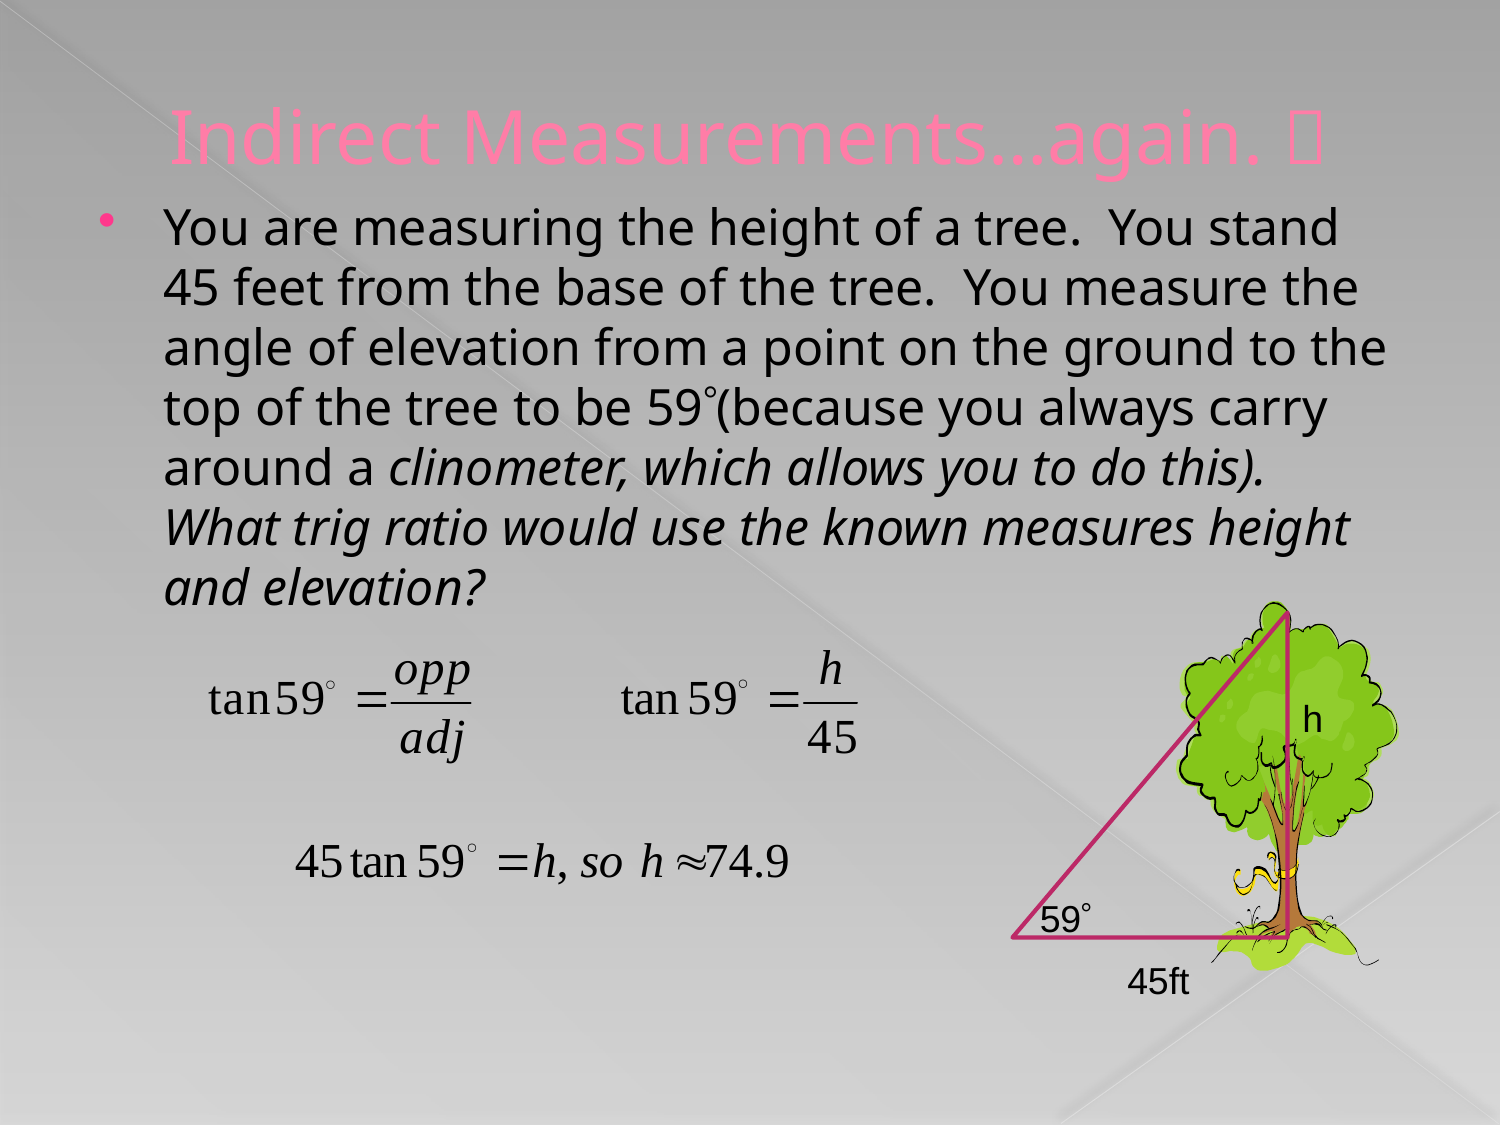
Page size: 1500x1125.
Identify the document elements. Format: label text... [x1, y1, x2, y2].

text_box 59 [1025, 887, 1138, 948]
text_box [199, 637, 482, 773]
picture [1174, 599, 1401, 973]
list You are measuring the height of a tree. You stand 45 feet from the base of the tree. You measure the angle of elevation from a point on the ground to the top of the tree to be 59(because you always carry around a clinometer, which allows you to do this). What trig ratio would use the known measures height and elevation? [75, 187, 1425, 938]
title Indirect Measurements…again.  [75, 43, 1425, 187]
text_box [1010, 919, 1025, 940]
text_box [287, 824, 798, 899]
text_box [1052, 753, 1165, 940]
text_box 45ft [1112, 949, 1225, 1010]
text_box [612, 637, 866, 765]
